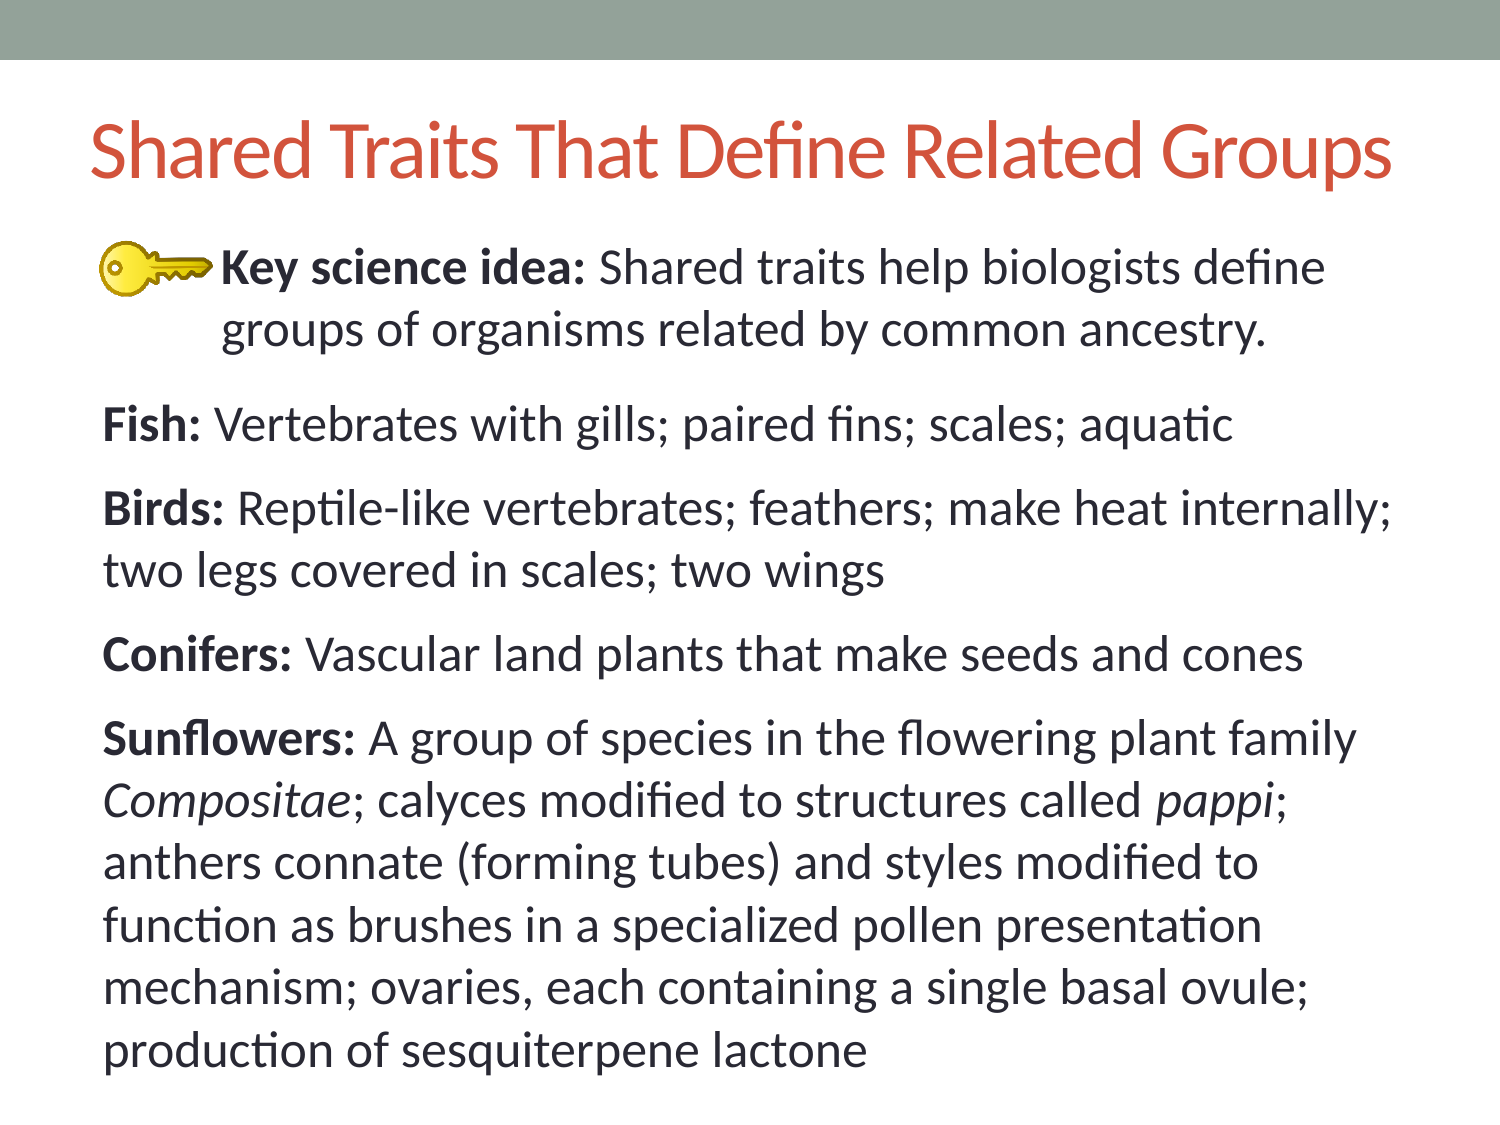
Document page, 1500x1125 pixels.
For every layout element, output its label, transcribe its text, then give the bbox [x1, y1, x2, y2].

picture [99, 212, 213, 326]
list Key science idea: Shared traits help biologists define groups of organisms related by common ancestry. Fish: Vertebrates with gills; paired fins; scales; aquatic Birds: Reptile-like vertebrates; feathers; make heat internally; two legs covered in scales; two wings Conifers: Vascular land plants that make seeds and cones Sunflowers: A group of species in the flowering plant family Compositae; calyces modified to structures called pappi; anthers connate (forming tubes) and styles modified to function as brushes in a specialized pollen presentation mechanism; ovaries, each containing a single basal ovule; production of sesquiterpene lactone [87, 224, 1450, 1100]
text_box Shared Traits That Define Related Groups [74, 87, 1438, 203]
